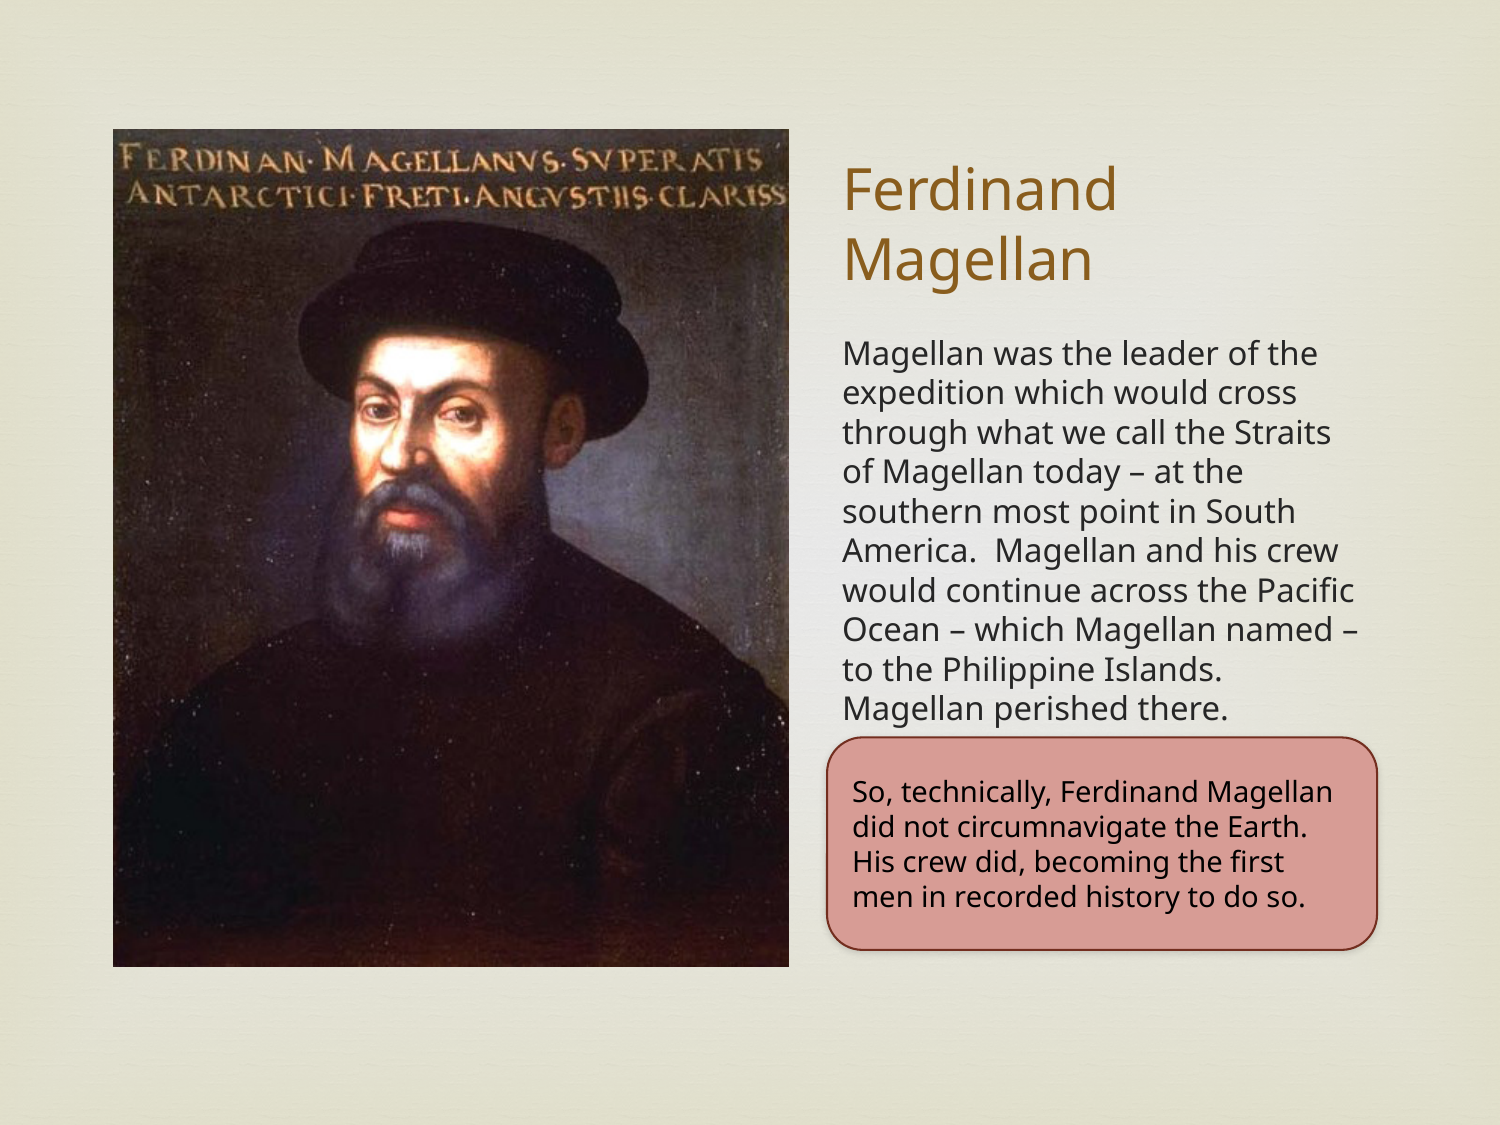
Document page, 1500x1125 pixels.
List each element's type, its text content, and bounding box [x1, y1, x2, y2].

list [112, 129, 790, 968]
title Ferdinand Magellan [827, 200, 1389, 300]
list Magellan was the leader of the expedition which would cross through what we call the Straits of Magellan today – at the southern most point in South America. Magellan and his crew would continue across the Pacific Ocean – which Magellan named – to the Philippine Islands. Magellan perished there. [827, 324, 1387, 738]
text_box So, technically, Ferdinand Magellan did not circumnavigate the Earth. His crew did, becoming the first men in recorded history to do so. [825, 736, 1379, 951]
